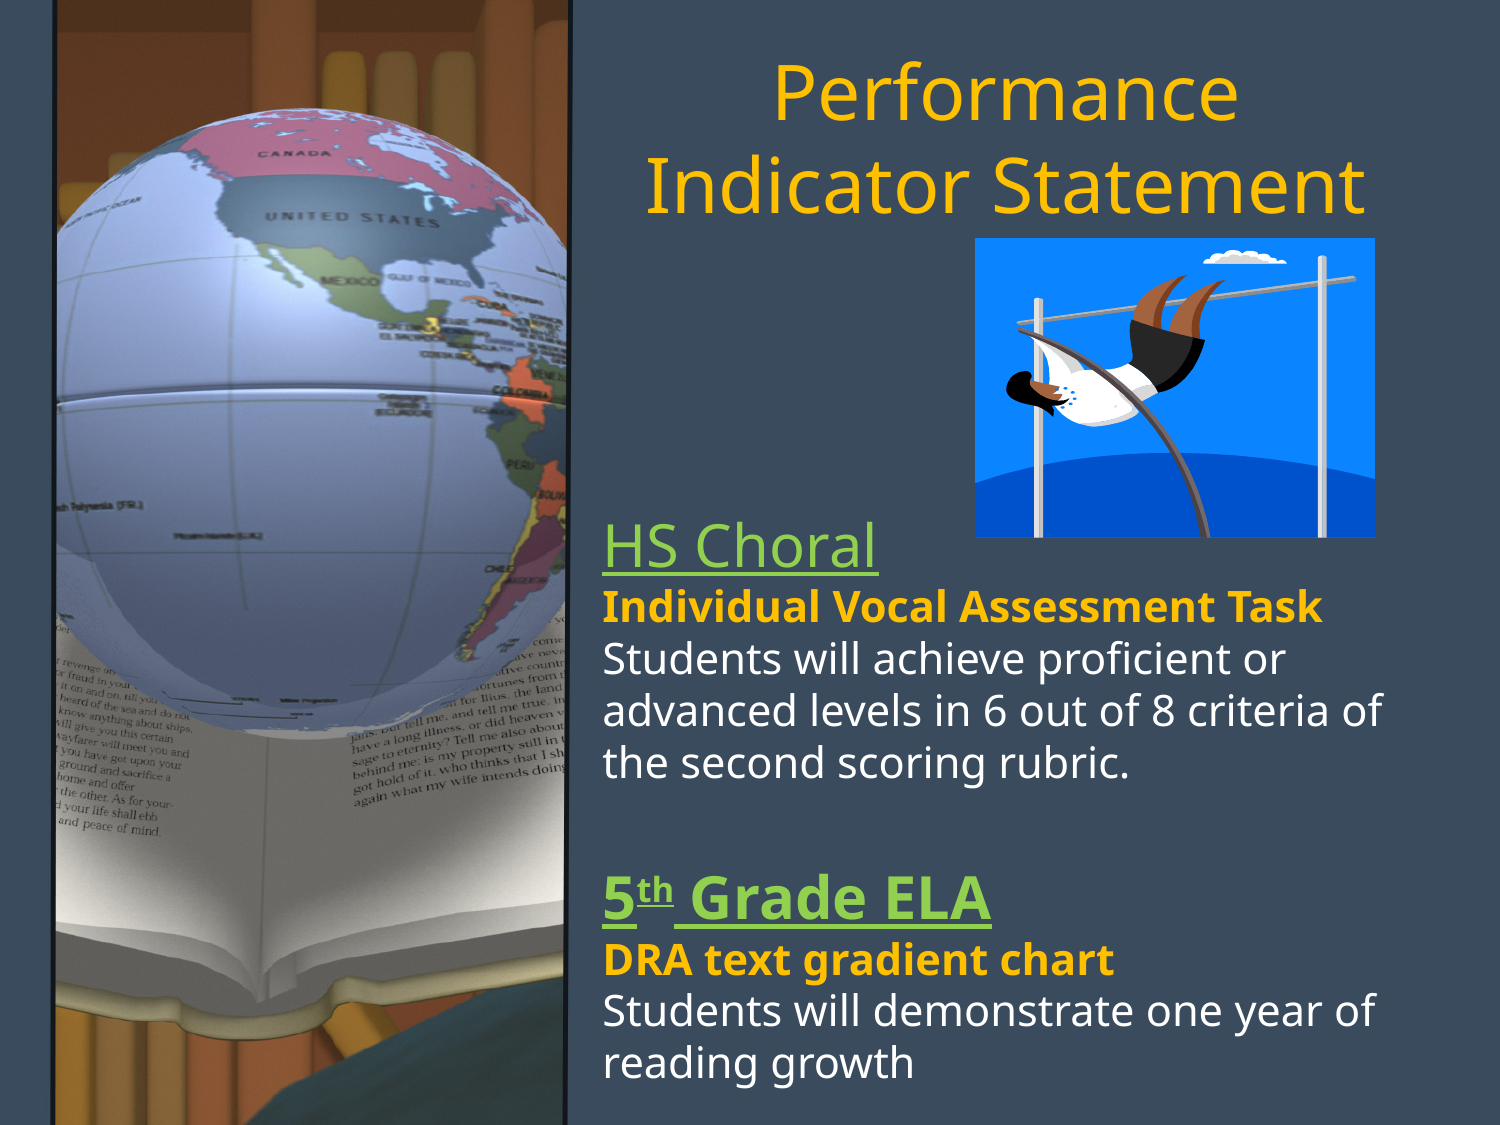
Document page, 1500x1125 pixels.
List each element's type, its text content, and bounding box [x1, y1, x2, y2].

picture [0, 0, 1500, 1125]
text_box Performance Indicator Statement [587, 35, 1425, 238]
text_box HS Choral Individual Vocal Assessment Task Students will achieve proficient or advanced levels in 6 out of 8 criteria of the second scoring rubric. 5th Grade ELA DRA text gradient chart Students will demonstrate one year of reading growth [587, 499, 1475, 1100]
